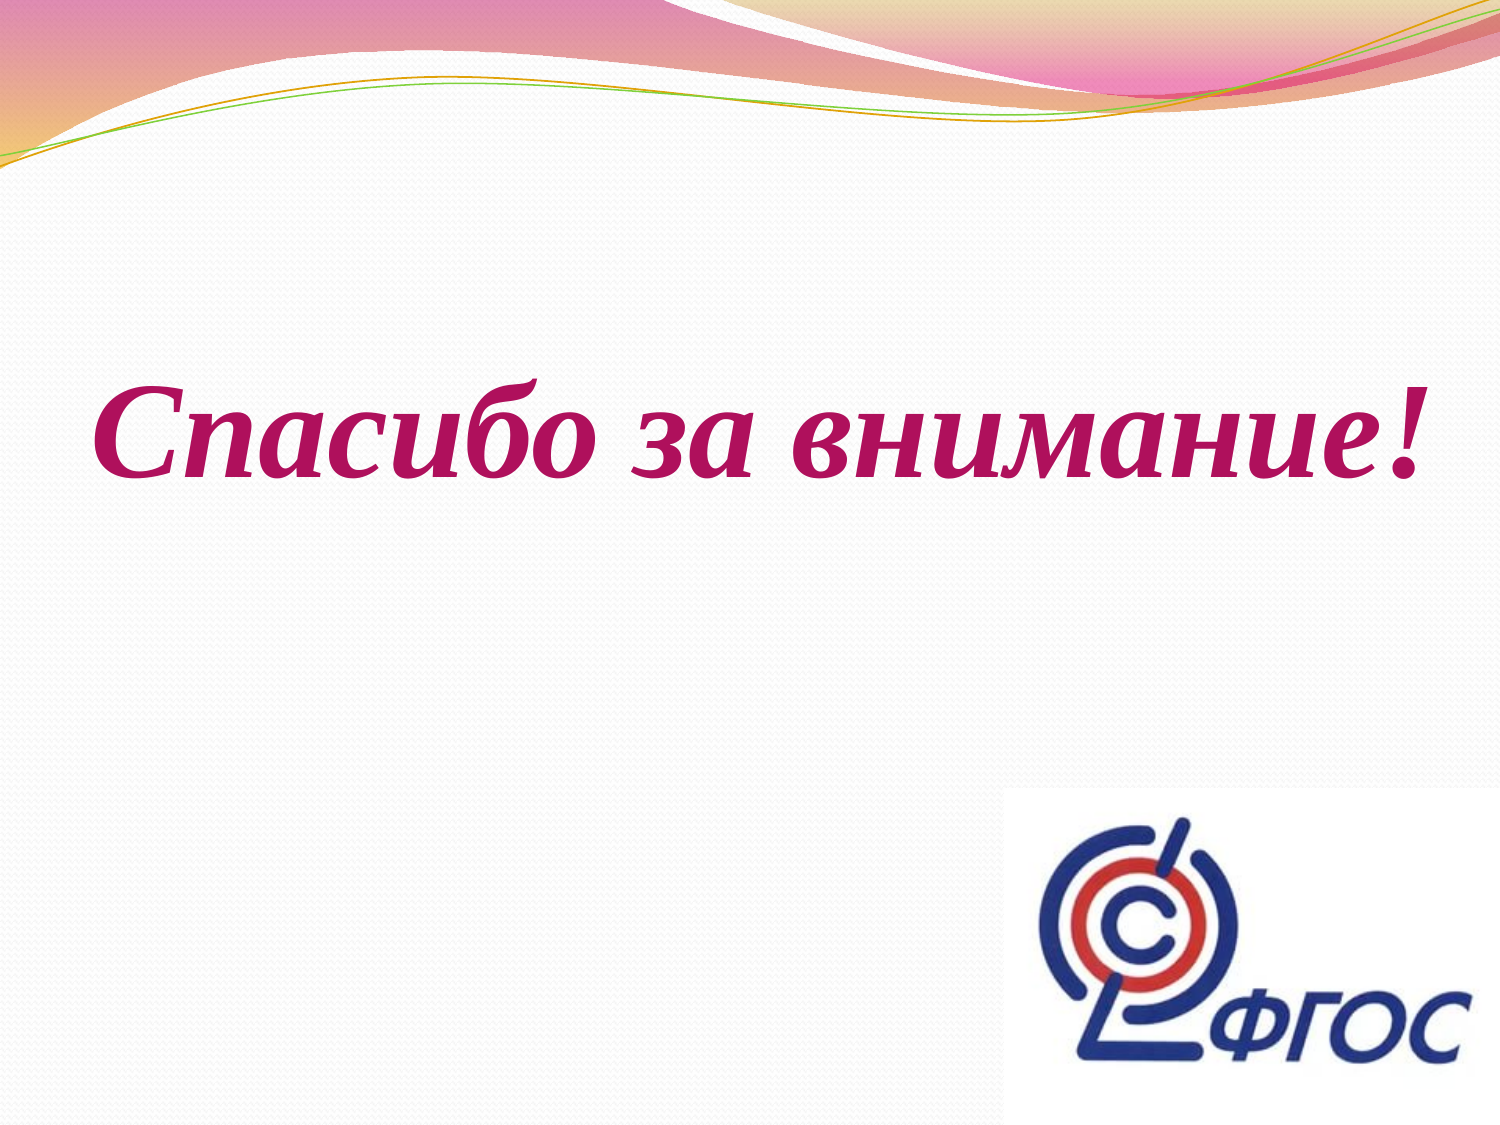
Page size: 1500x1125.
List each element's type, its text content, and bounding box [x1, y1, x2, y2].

picture [1004, 788, 1500, 1125]
text_box Спасибо за внимание! [6, 2, 1452, 513]
